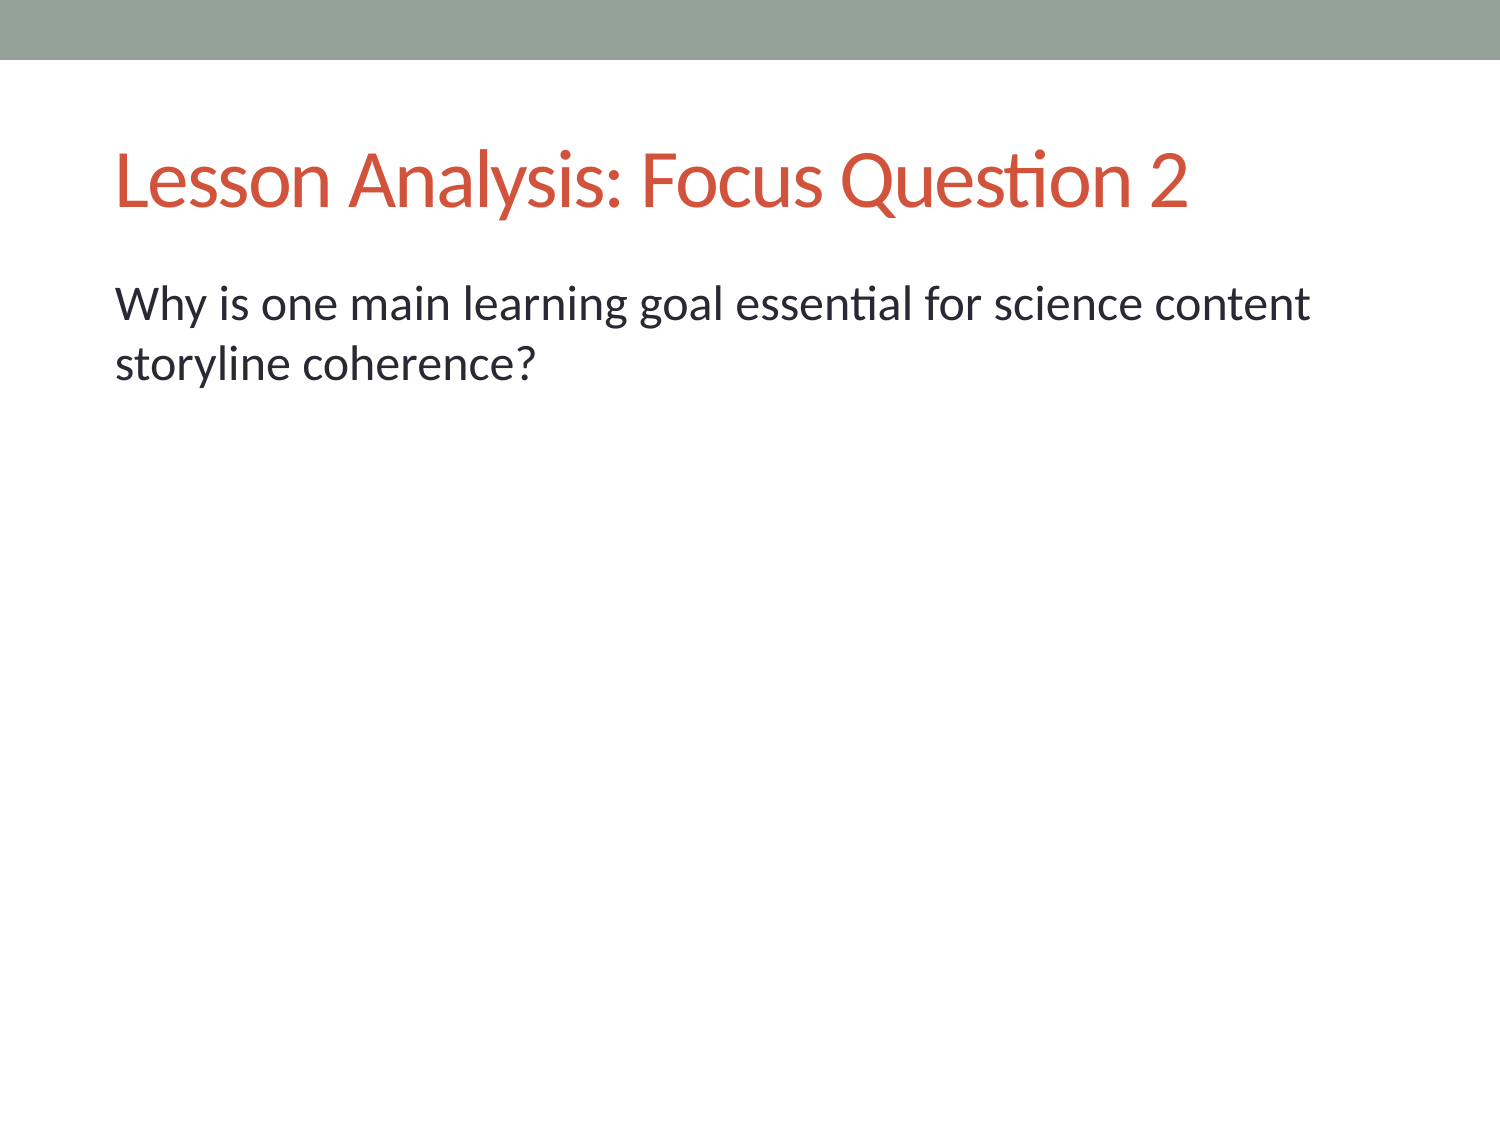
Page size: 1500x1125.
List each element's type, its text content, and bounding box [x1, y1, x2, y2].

title Lesson Analysis: Focus Question 2 [99, 80, 1433, 262]
list Why is one main learning goal essential for science content storyline coherence? [99, 262, 1438, 868]
